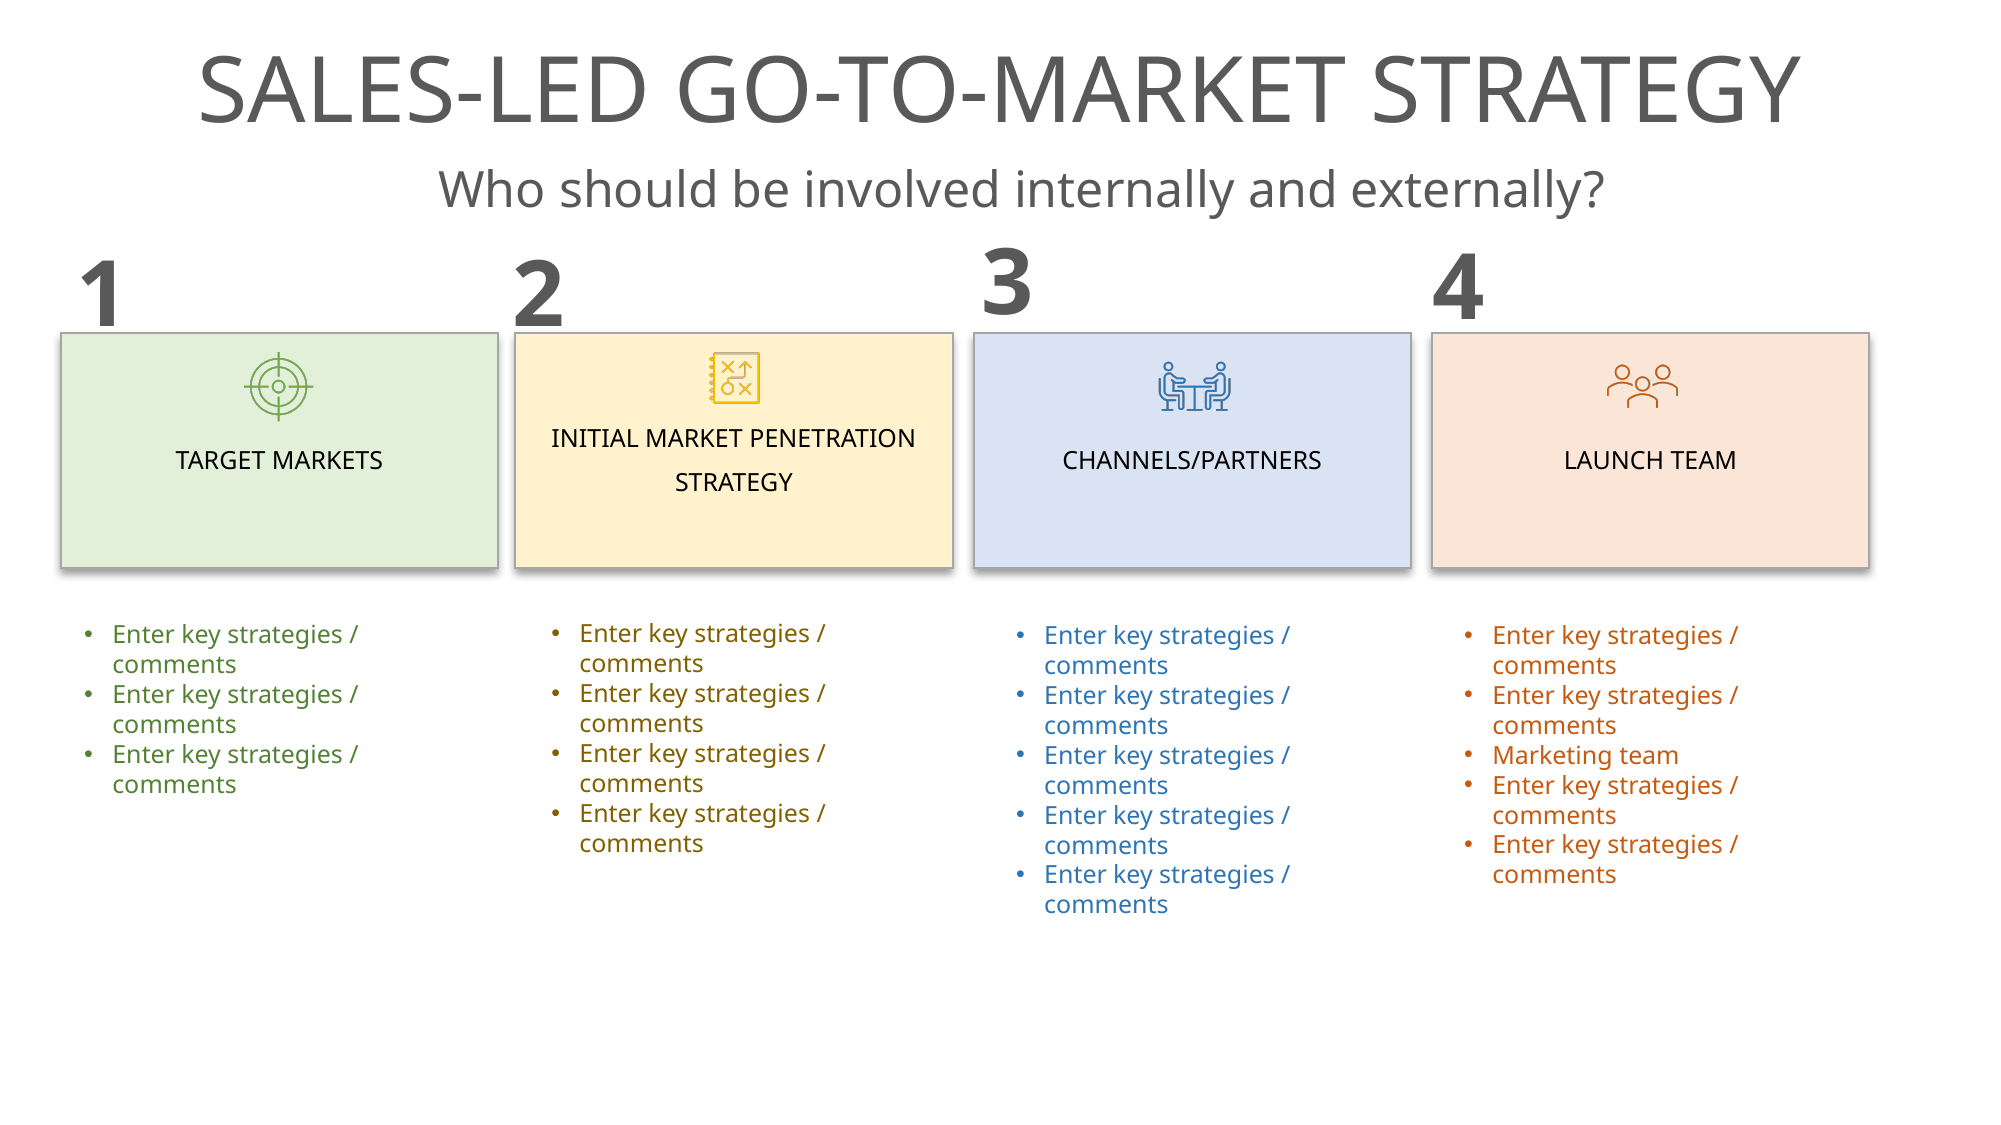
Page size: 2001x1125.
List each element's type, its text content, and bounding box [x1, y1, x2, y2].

text_box TARGET MARKETS [60, 333, 499, 568]
picture [1148, 340, 1241, 433]
text_box Enter key strategies / comments Enter key strategies / comments Enter key strategies / comments Enter key strategies / comments [536, 610, 966, 895]
text_box CHANNELS/PARTNERS [973, 333, 1411, 568]
picture [238, 346, 319, 427]
text_box Enter key strategies / comments Enter key strategies / comments Enter key strategies / comments [69, 611, 499, 836]
text_box LAUNCH TEAM [1432, 333, 1870, 568]
text_box 2 [498, 227, 685, 353]
text_box Enter key strategies / comments Enter key strategies / comments Enter key strategies / comments Enter key strategies / comments Enter key strategies / comments [1001, 612, 1430, 957]
text_box 4 [1417, 220, 1604, 346]
text_box Who should be involved internally and externally? [44, 149, 2000, 225]
text_box SALES-LED GO-TO-MARKET STRATEGY [22, 23, 1978, 149]
text_box Enter key strategies / comments Enter key strategies / comments Marketing team Enter key strategies / comments Enter key strategies / comments [1449, 612, 1878, 927]
picture [1601, 346, 1683, 427]
text_box INITIAL MARKET PENETRATION STRATEGY [515, 333, 953, 568]
text_box 1 [62, 227, 249, 353]
picture [695, 340, 772, 416]
text_box 3 [966, 215, 1154, 341]
